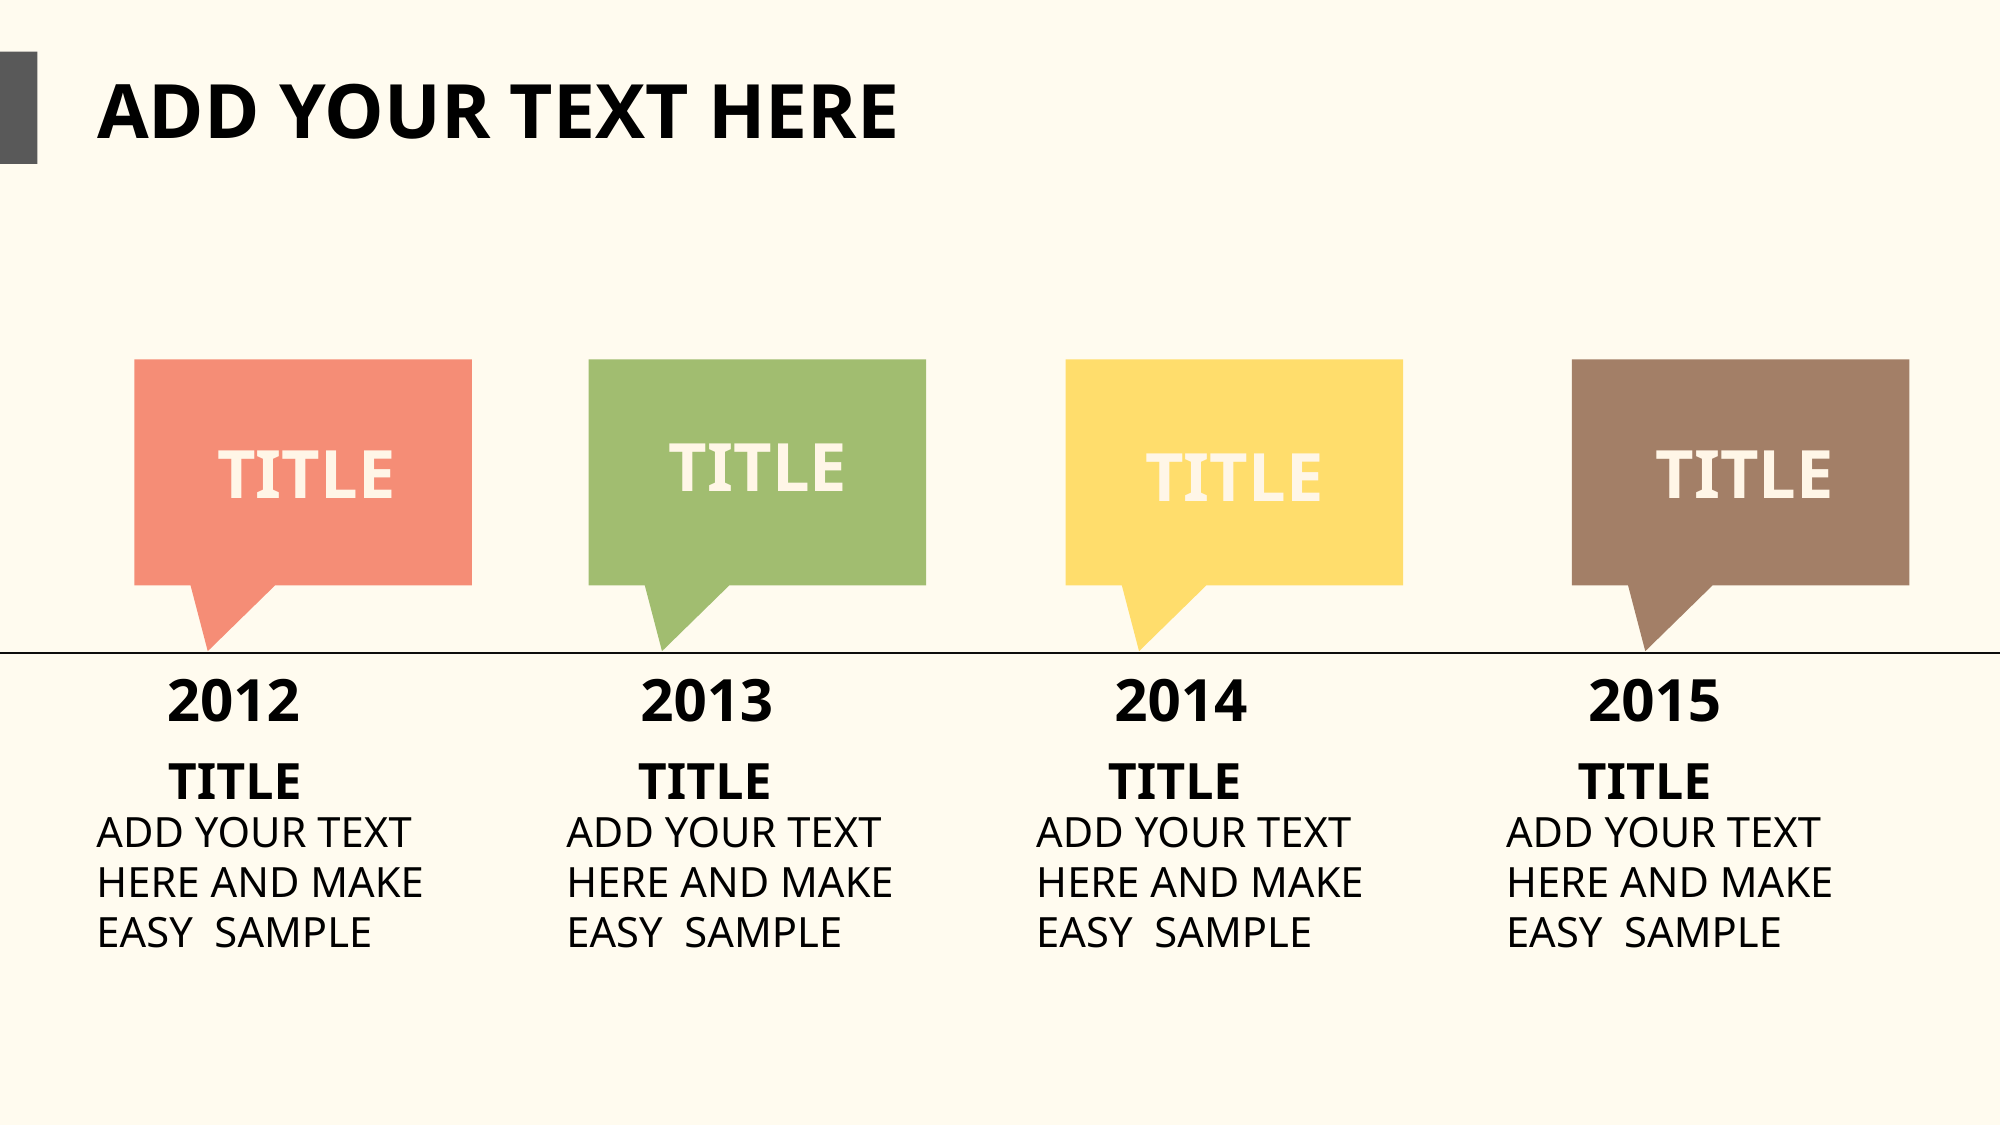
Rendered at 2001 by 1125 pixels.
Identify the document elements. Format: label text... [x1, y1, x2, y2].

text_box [1491, 741, 1913, 966]
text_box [551, 741, 973, 966]
text_box 2013 [625, 656, 789, 741]
text_box [1570, 358, 1911, 654]
text_box [1064, 358, 1405, 654]
text_box TITLE [116, 424, 412, 520]
text_box [587, 358, 928, 654]
text_box [133, 358, 473, 654]
text_box TITLE [1554, 424, 1850, 520]
text_box [0, 51, 38, 165]
text_box TITLE [1044, 427, 1339, 522]
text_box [1021, 741, 1443, 966]
text_box 2015 [1573, 656, 1736, 741]
text_box TITLE [567, 417, 863, 513]
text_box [81, 741, 503, 966]
text_box ADD YOUR TEXT HERE [82, 55, 915, 161]
text_box 2012 [152, 656, 315, 741]
text_box 2014 [1099, 656, 1263, 741]
